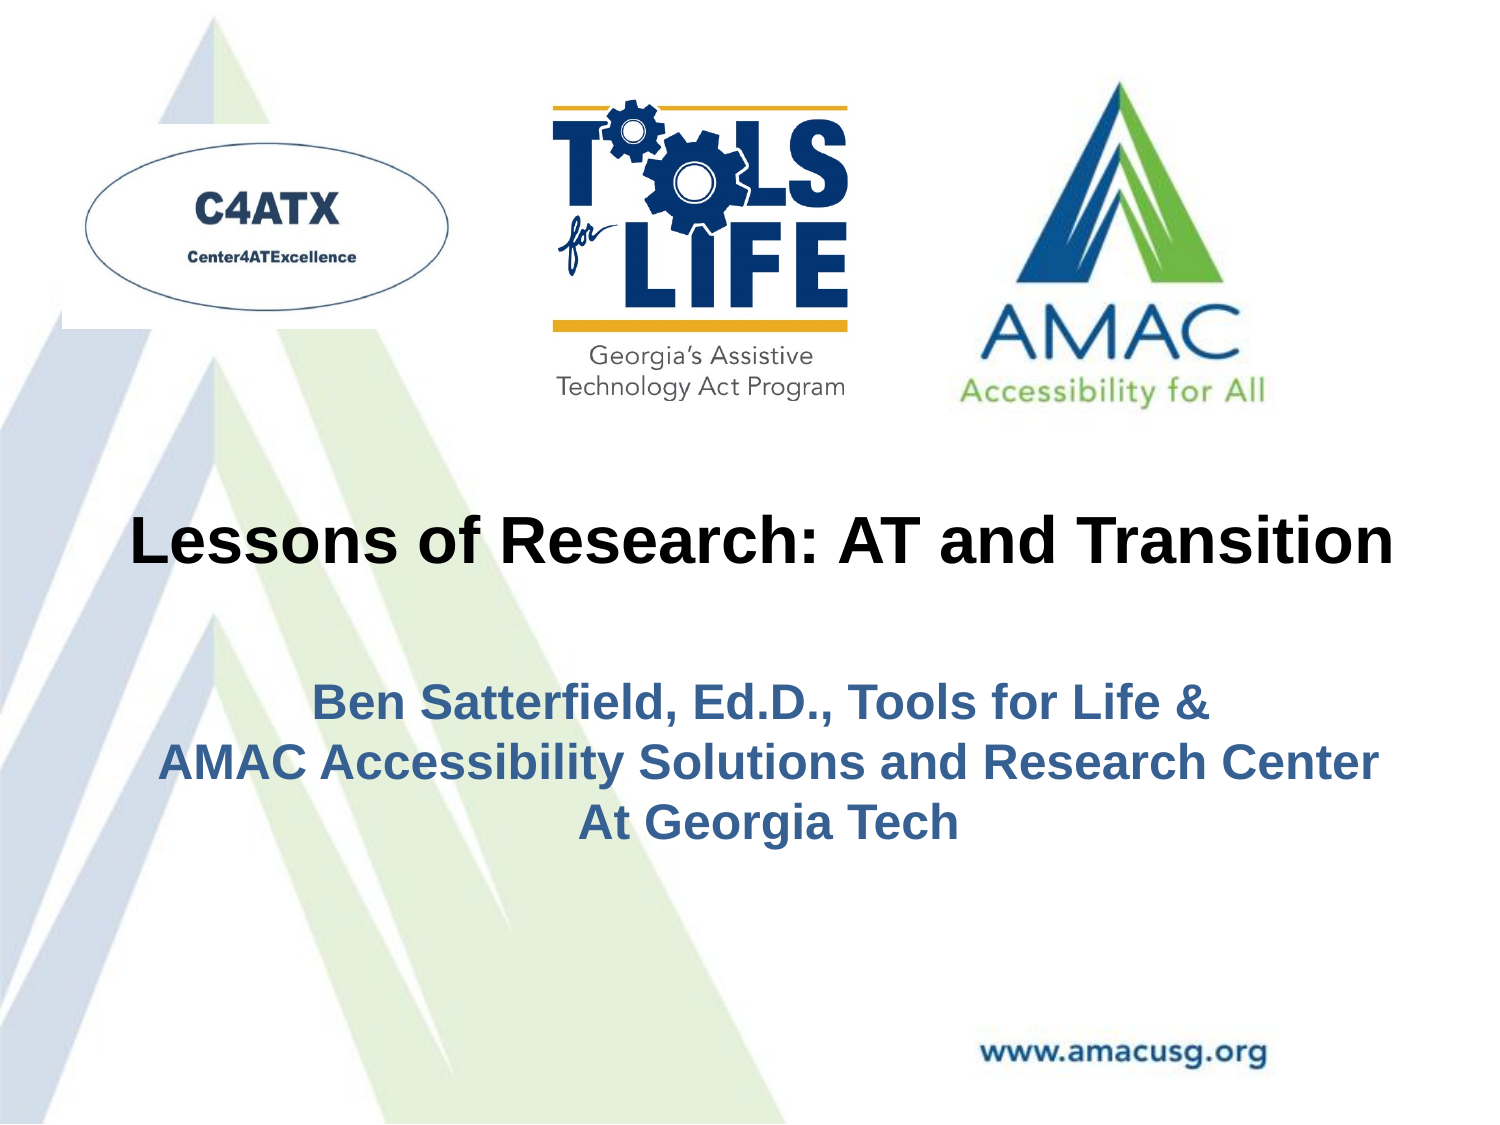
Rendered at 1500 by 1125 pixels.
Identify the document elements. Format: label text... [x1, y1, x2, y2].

subtitle Ben Satterfield, Ed.D., Tools for Life & AMAC Accessibility Solutions and Research Center At Georgia Tech [137, 662, 1400, 925]
picture [0, 1, 1500, 1124]
title Lessons of Research: AT and Transition [62, 450, 1463, 642]
